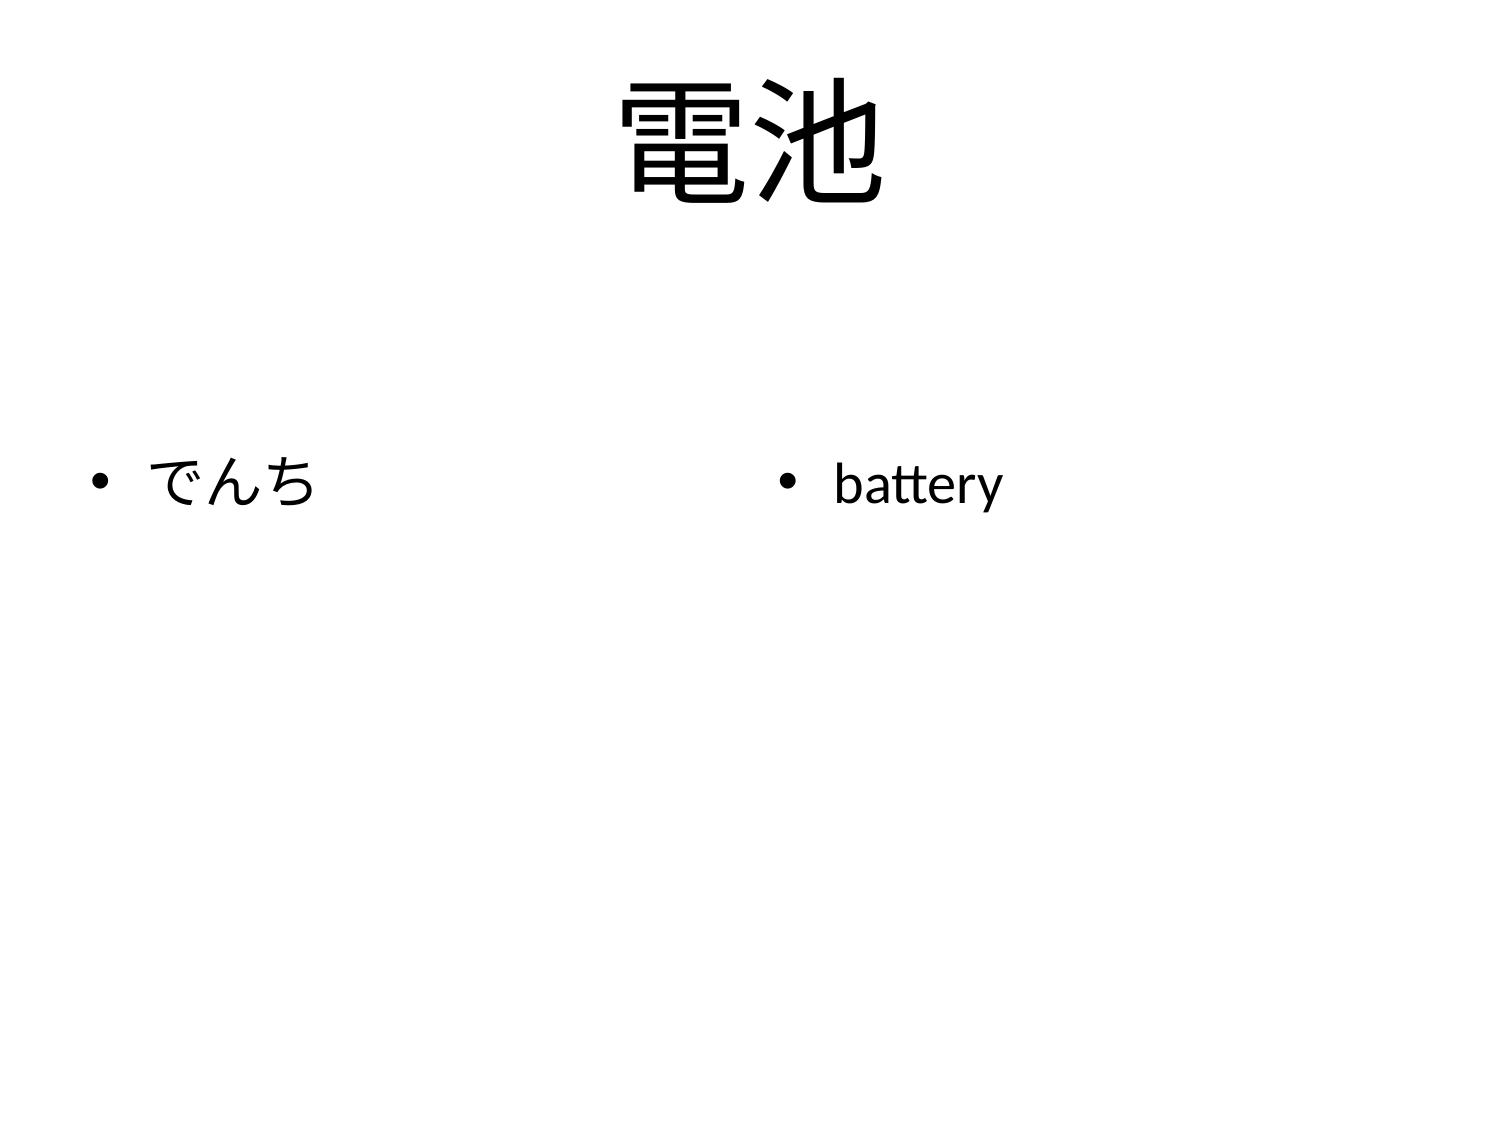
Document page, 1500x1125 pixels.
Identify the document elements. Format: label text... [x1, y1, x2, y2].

title 電池 [74, 44, 1426, 233]
list でんち [74, 437, 738, 1006]
list battery [762, 437, 1426, 1006]
